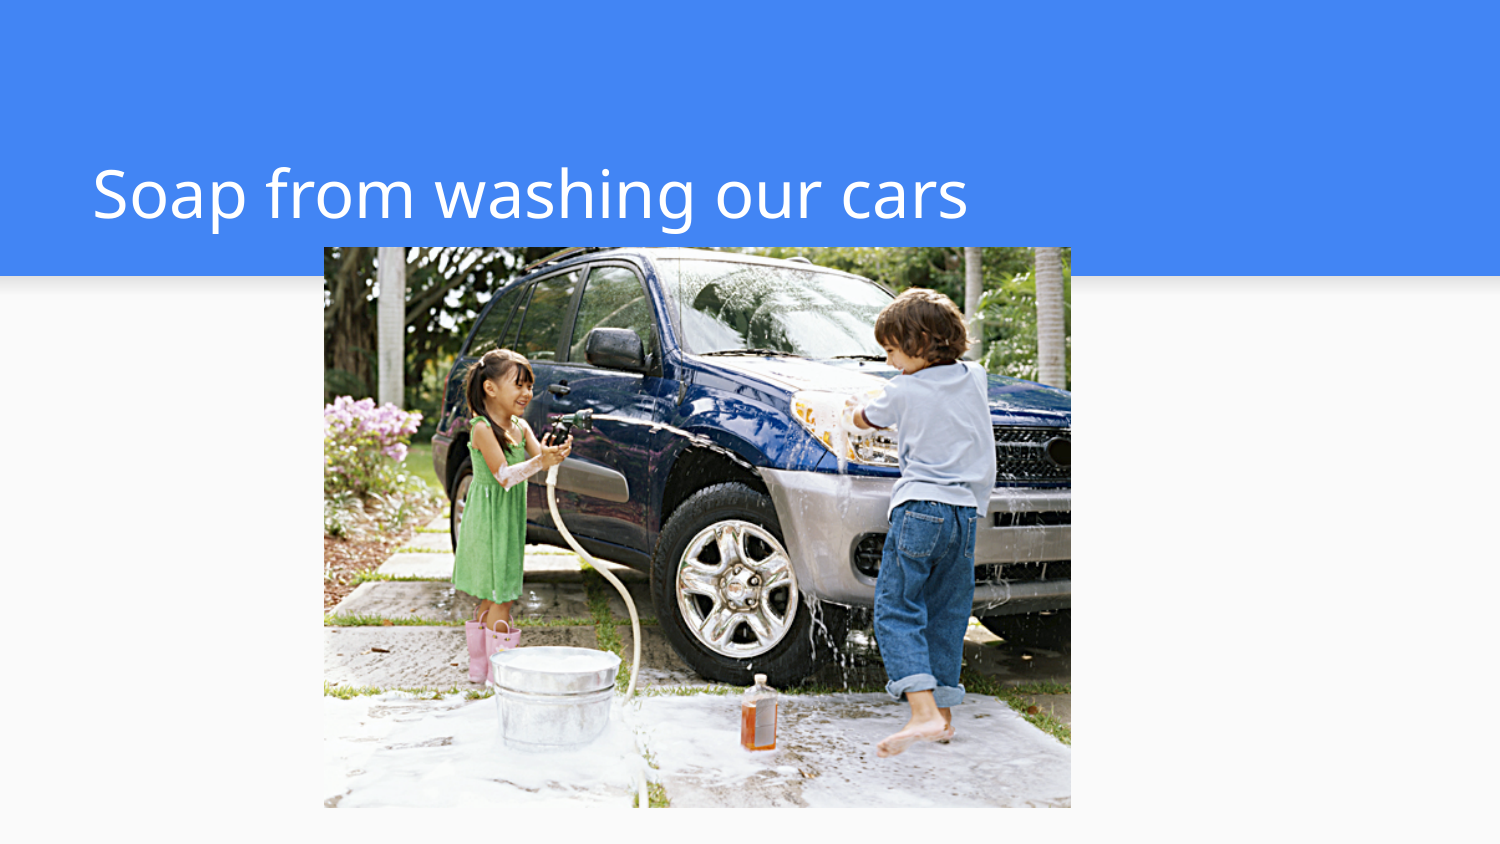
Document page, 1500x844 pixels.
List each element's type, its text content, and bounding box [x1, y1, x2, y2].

title Soap from washing our cars [77, 121, 1427, 248]
picture [324, 246, 1071, 808]
